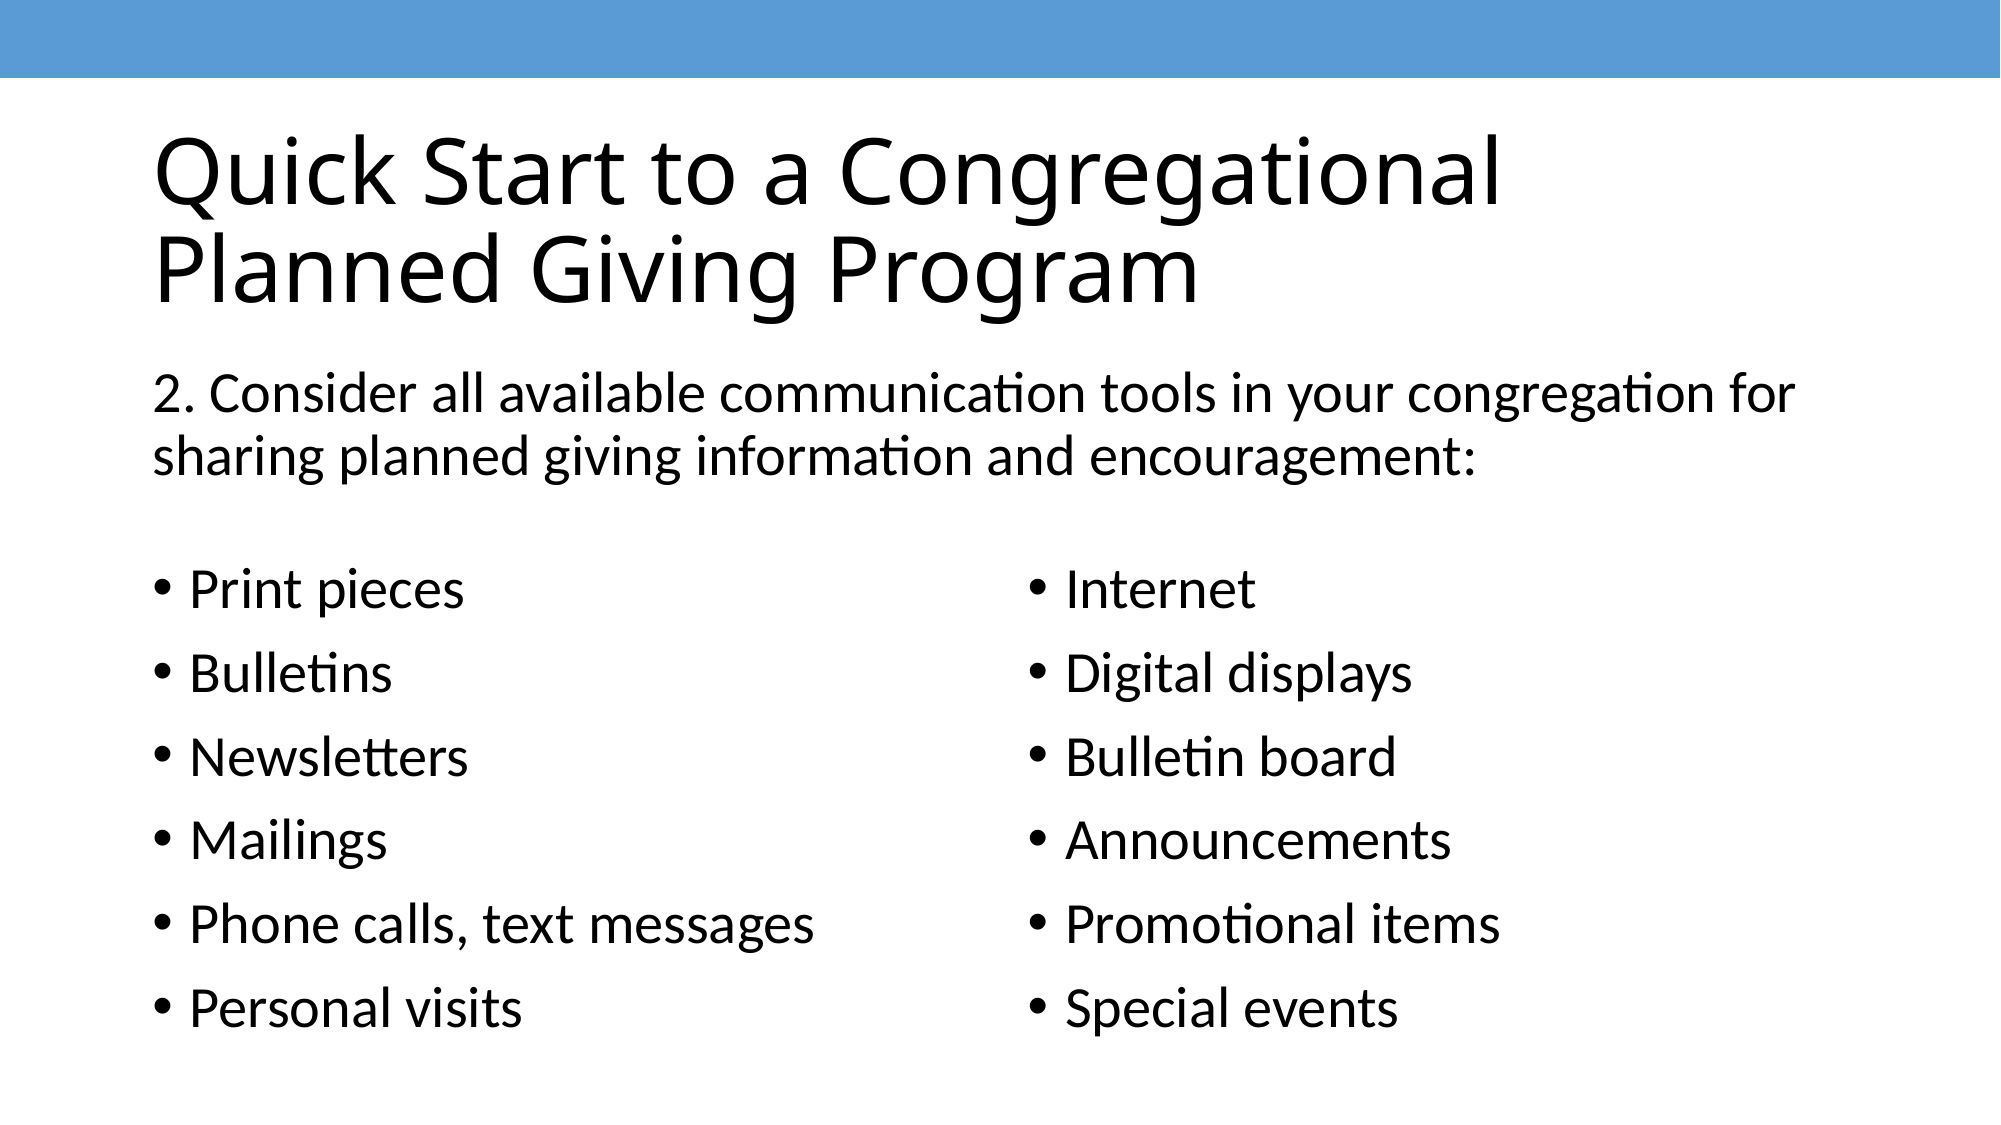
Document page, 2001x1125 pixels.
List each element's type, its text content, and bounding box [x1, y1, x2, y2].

text_box 2. Consider all available communication tools in your congregation for sharing planned giving information and encouragement: [137, 354, 1863, 510]
title Quick Start to a Congregational Planned Giving Program [137, 115, 1863, 333]
list Internet Digital displays Bulletin board Announcements Promotional items Special events [1012, 550, 1863, 1069]
list Print pieces Bulletins Newsletters Mailings Phone calls, text messages Personal visits [137, 550, 988, 1069]
